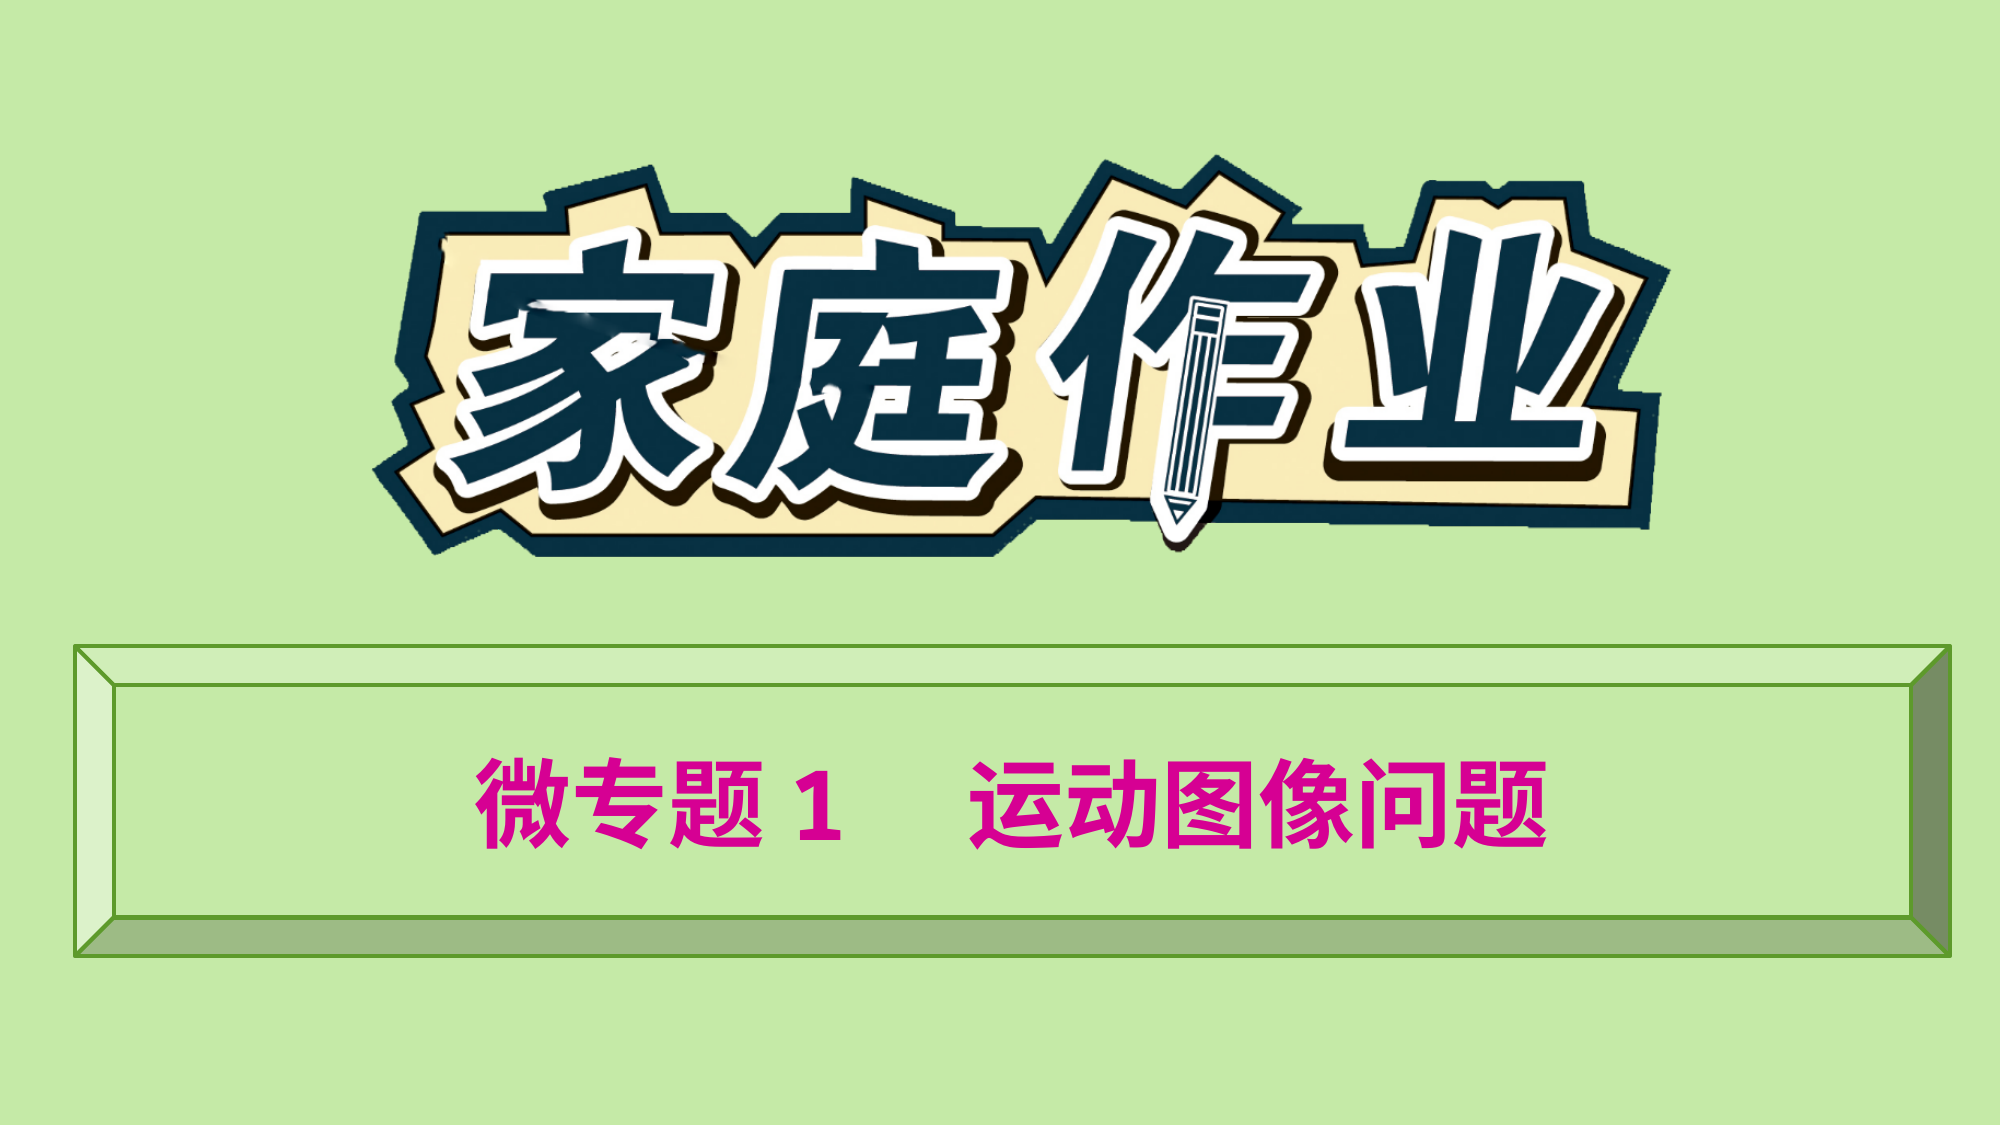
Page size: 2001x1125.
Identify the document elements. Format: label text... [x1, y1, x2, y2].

text_box 微专题1 运动图像问题 [73, 644, 1952, 958]
picture [369, 87, 1675, 644]
